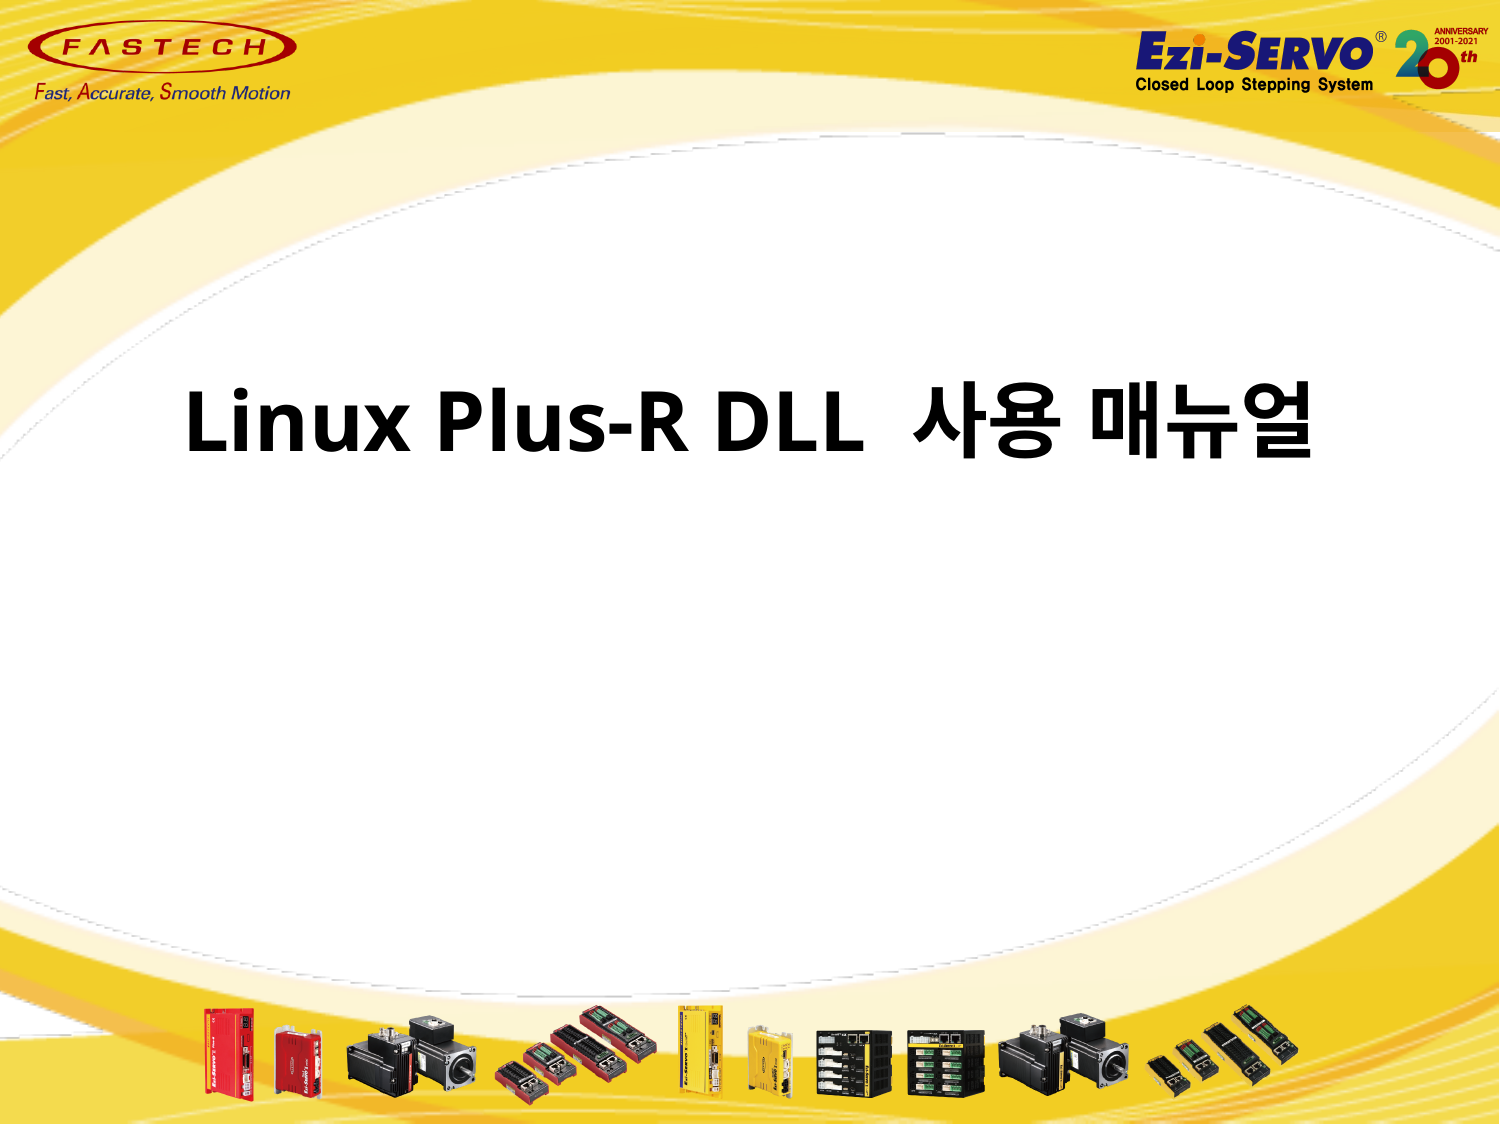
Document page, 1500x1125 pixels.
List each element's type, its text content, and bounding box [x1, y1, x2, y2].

picture [0, 659, 1499, 1124]
picture [0, 0, 1500, 269]
title Linux Plus-R DLL 사용 매뉴얼 [0, 269, 1500, 563]
